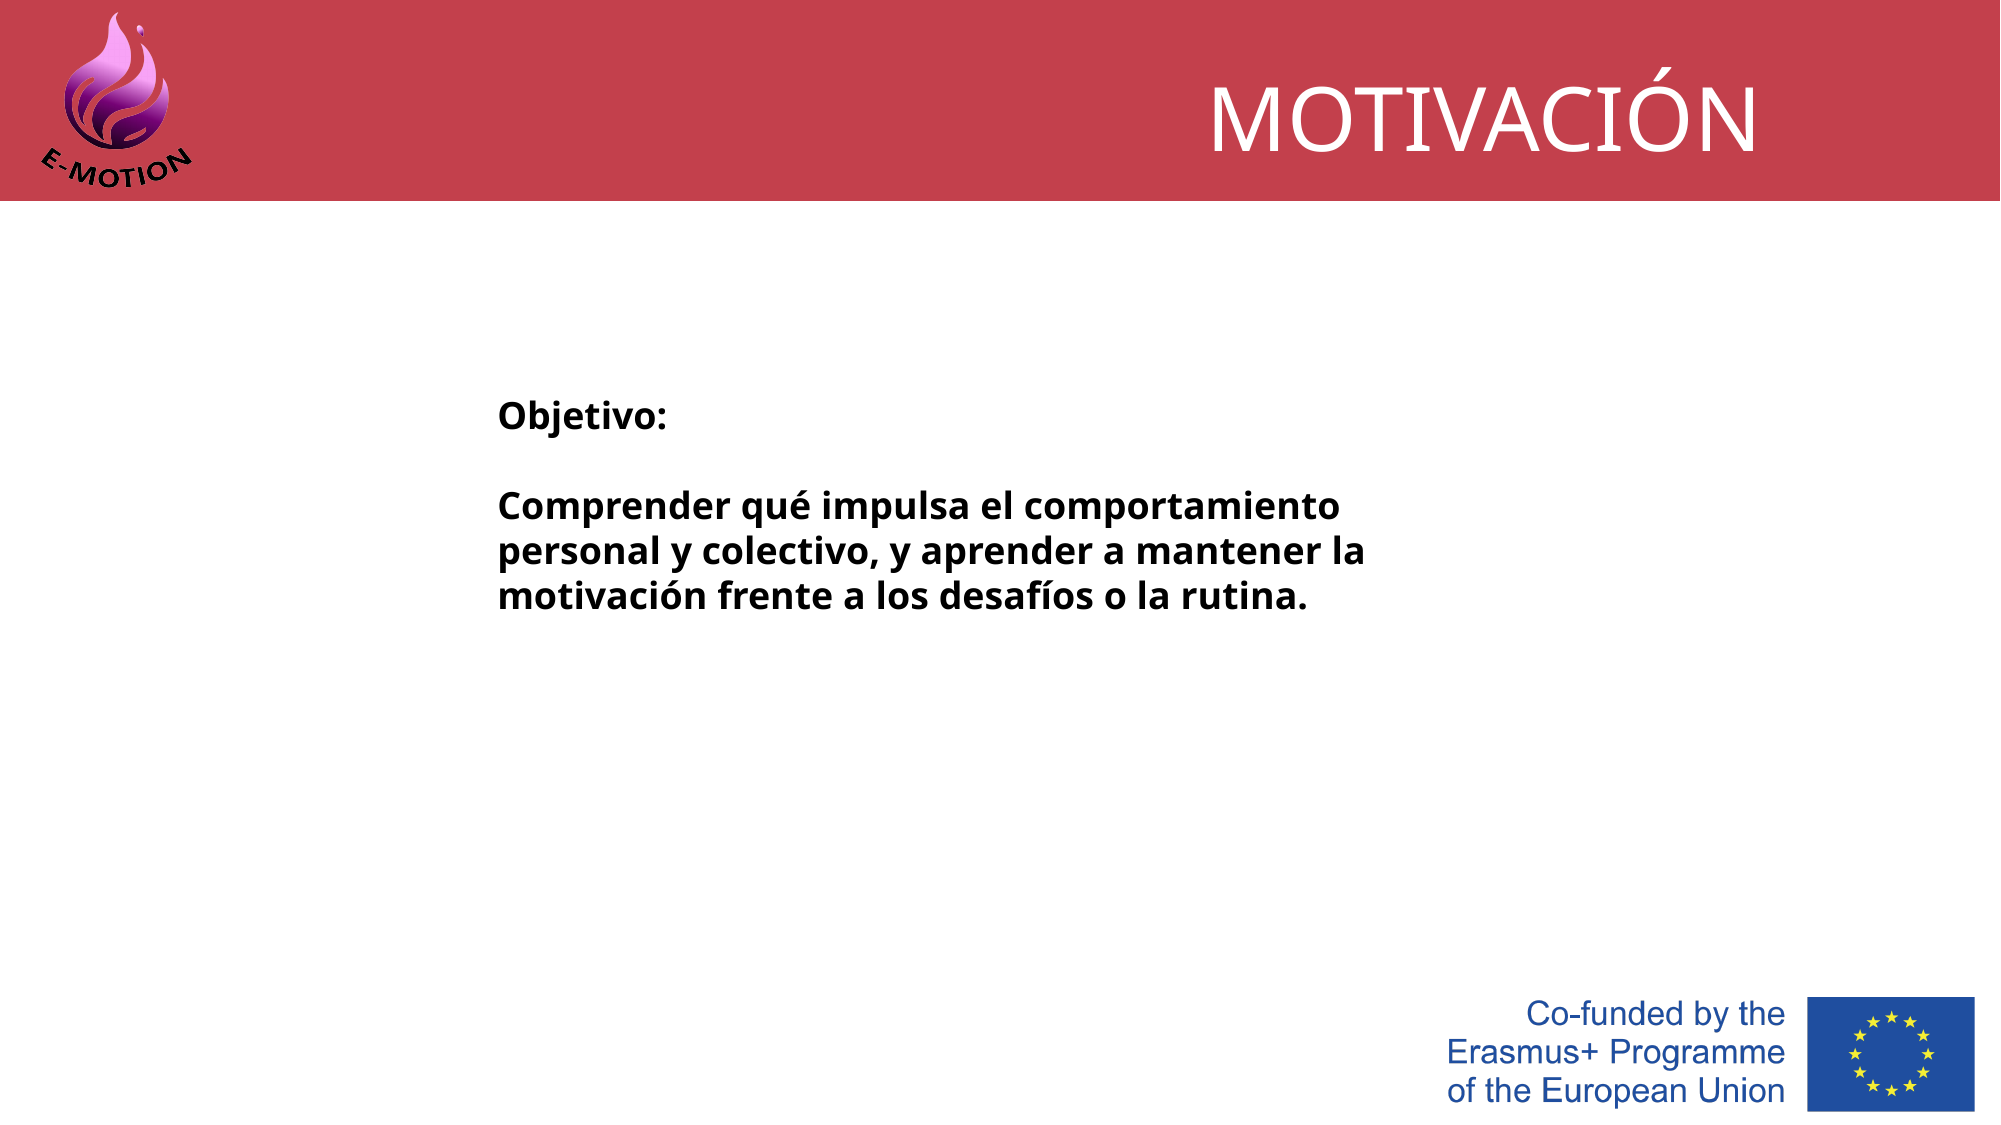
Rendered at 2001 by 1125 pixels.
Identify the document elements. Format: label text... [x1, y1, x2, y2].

text_box MOTIVACIÓN [518, 55, 1778, 330]
text_box Objetivo: Comprender qué impulsa el comportamiento personal y colectivo, y aprender a mantener la motivación frente a los desafíos o la rutina. [482, 385, 1495, 625]
picture [0, 0, 253, 247]
